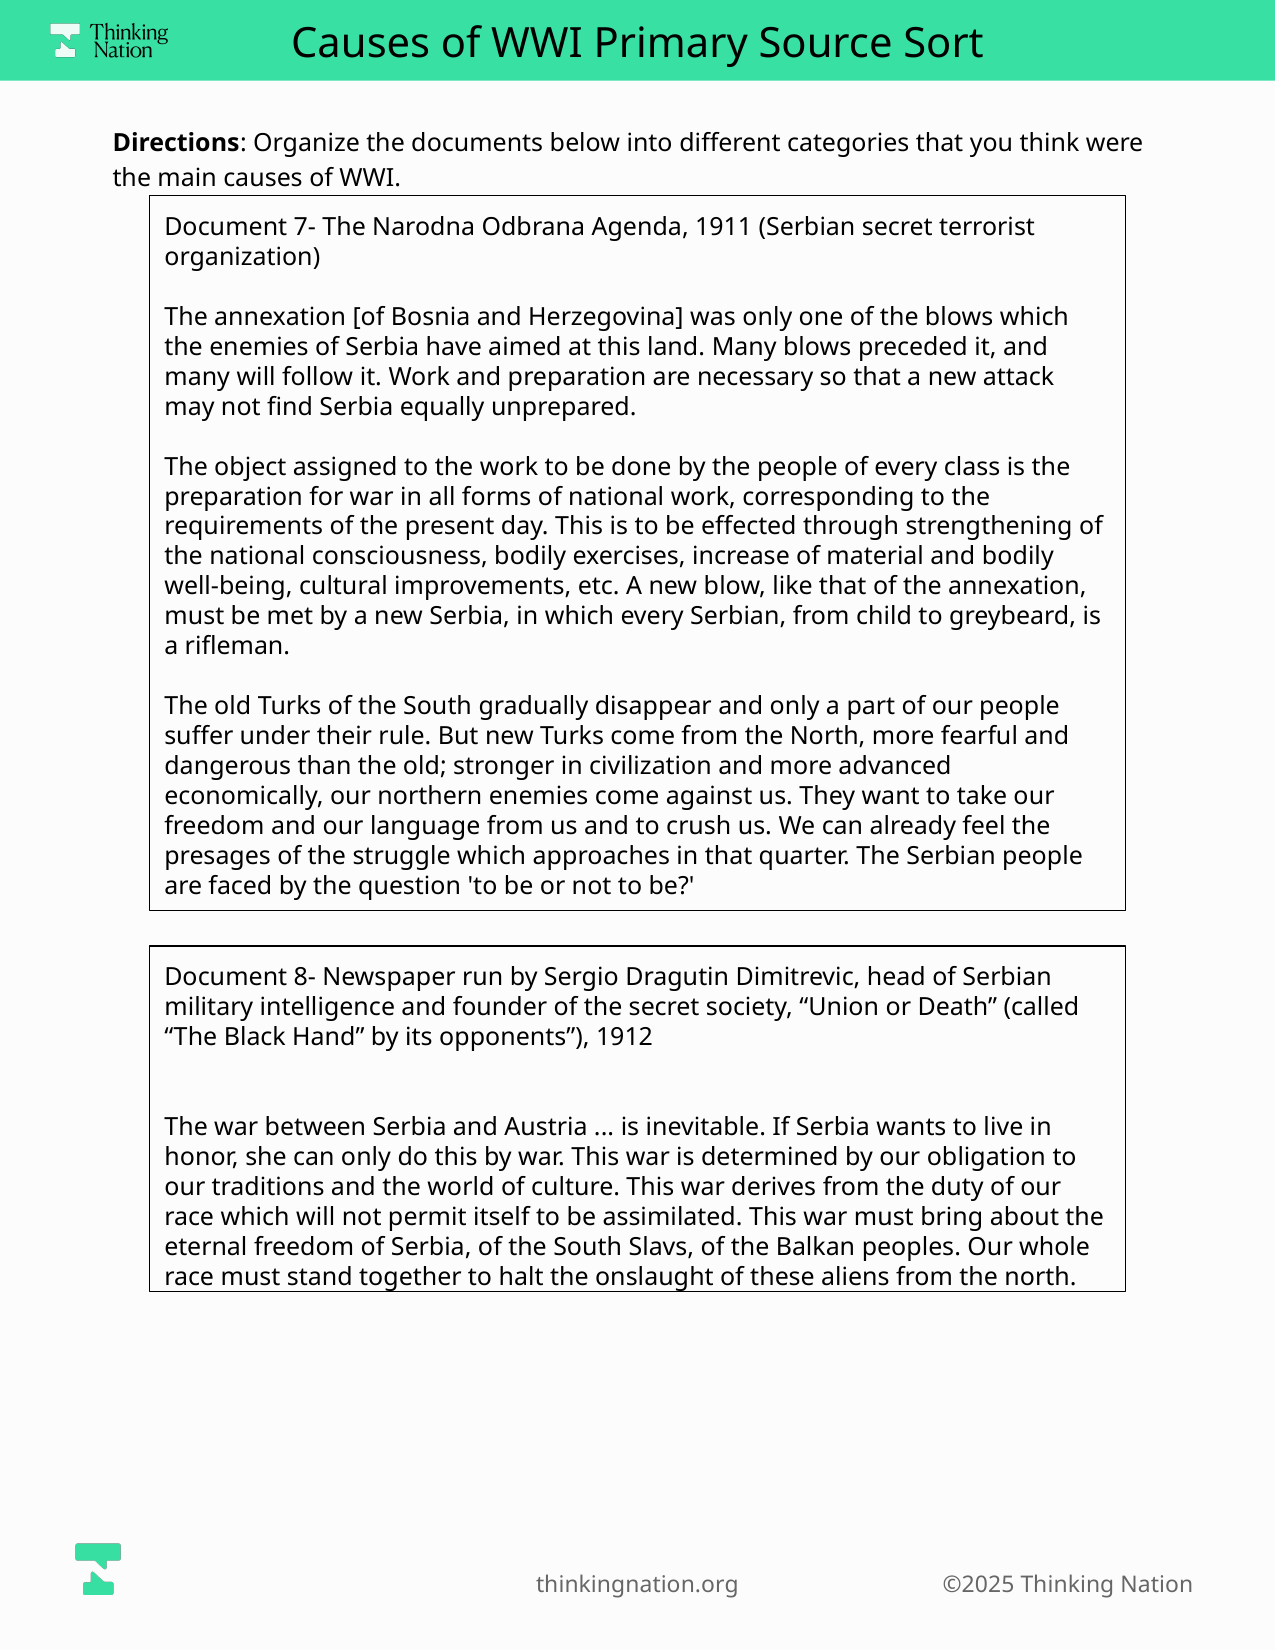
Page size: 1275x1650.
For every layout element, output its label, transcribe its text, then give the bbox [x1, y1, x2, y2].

picture [62, 1533, 134, 1605]
picture [36, 12, 172, 69]
text_box Causes of WWI Primary Source Sort [0, 0, 1275, 81]
text_box thinkingnation.org [486, 1553, 789, 1605]
text_box ©2025 Thinking Nation [907, 1553, 1210, 1605]
text_box Document 7- The Narodna Odbrana Agenda, 1911 (Serbian secret terrorist organization) The annexation [of Bosnia and Herzegovina] was only one of the blows which the enemies of Serbia have aimed at this land. Many blows preceded it, and many will follow it. Work and preparation are necessary so that a new attack may not find Serbia equally unprepared. The object assigned to the work to be done by the people of every class is the preparation for war in all forms of national work, corresponding to the requirements of the present day. This is to be effected through strengthening of the national consciousness, bodily exercises, increase of material and bodily well-being, cultural improvements, etc. A new blow, like that of the annexation, must be met by a new Serbia, in which every Serbian, from child to greybeard, is a rifleman. The old Turks of the South gradually disappear and only a part of our people suffer under their rule. But new Turks come from the North, more fearful and dangerous than the old; stronger in civilization and more advanced economically, our northern enemies come against us. They want to take our freedom and our language from us and to crush us. We can already feel the presages of the struggle which approaches in that quarter. The Serbian people are faced by the question 'to be or not to be?' [149, 195, 1126, 911]
text_box Document 8- Newspaper run by Sergio Dragutin Dimitrevic, head of Serbian military intelligence and founder of the secret society, “Union or Death” (called “The Black Hand” by its opponents”), 1912 The war between Serbia and Austria ... is inevitable. If Serbia wants to live in honor, she can only do this by war. This war is determined by our obligation to our traditions and the world of culture. This war derives from the duty of our race which will not permit itself to be assimilated. This war must bring about the eternal freedom of Serbia, of the South Slavs, of the Balkan peoples. Our whole race must stand together to halt the onslaught of these aliens from the north. [149, 945, 1126, 1292]
text_box Directions: Organize the documents below into different categories that you think were the main causes of WWI. [97, 107, 1178, 276]
